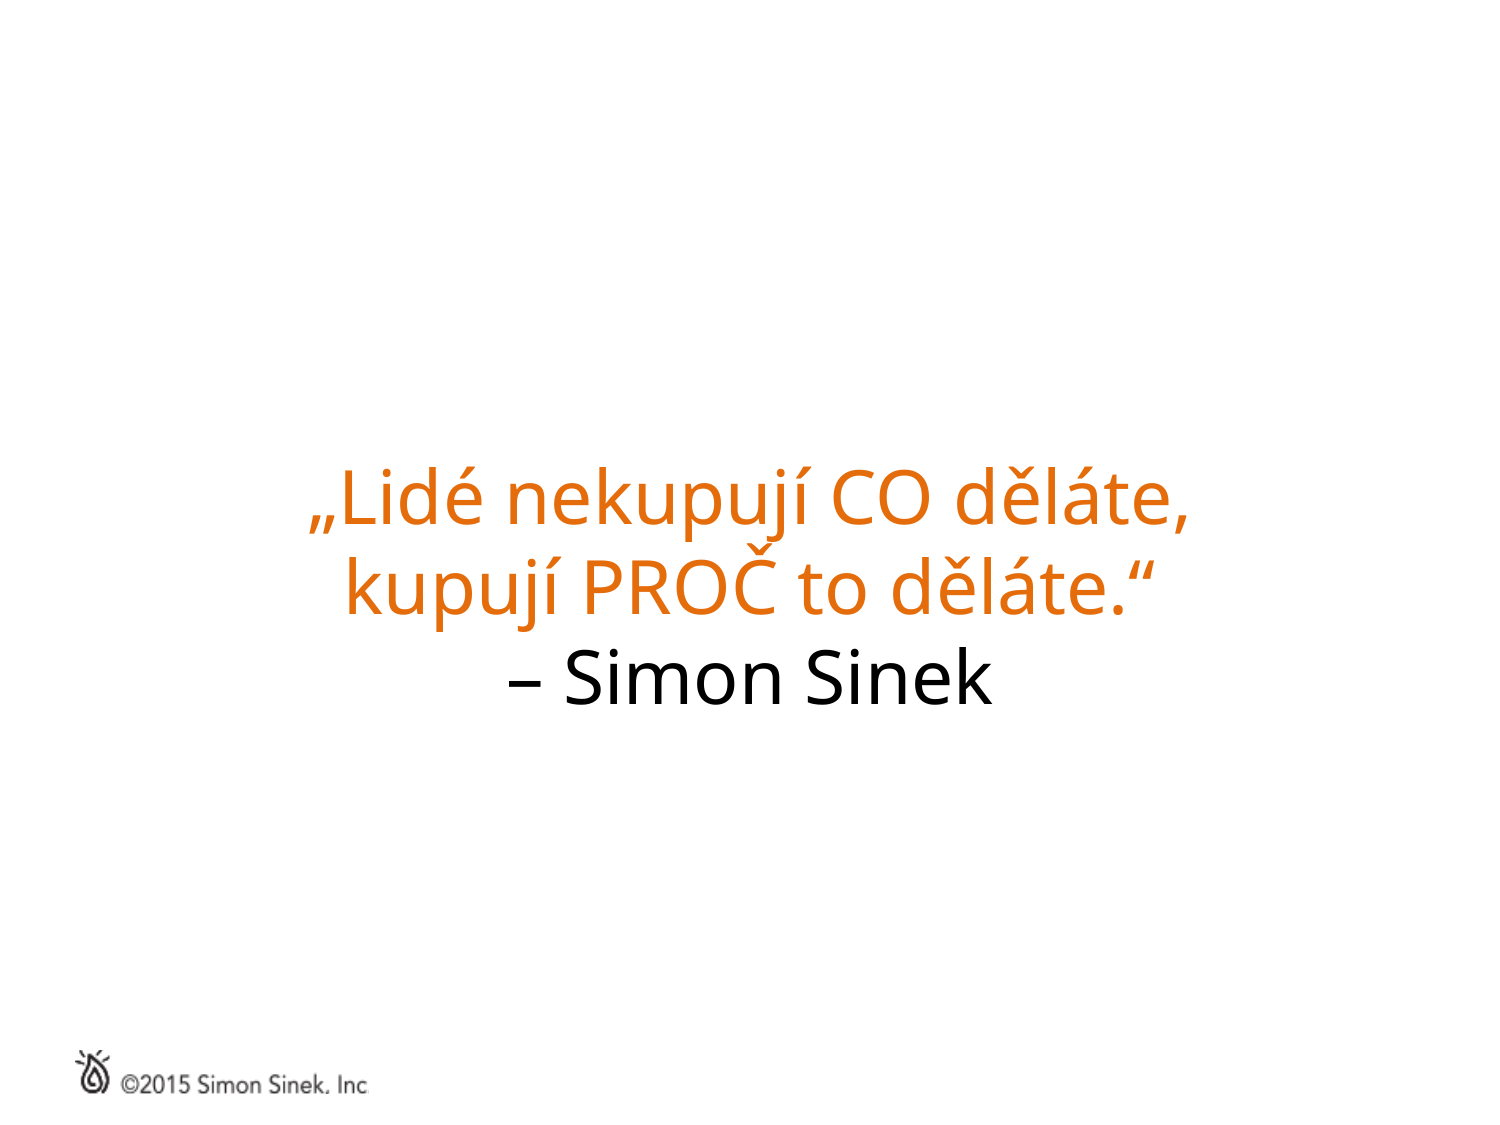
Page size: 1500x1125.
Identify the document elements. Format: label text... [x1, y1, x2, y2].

picture [74, 1049, 369, 1094]
text_box „Lidé nekupují CO děláte, kupují PROČ to děláte.“ – Simon Sinek [64, 441, 1436, 772]
